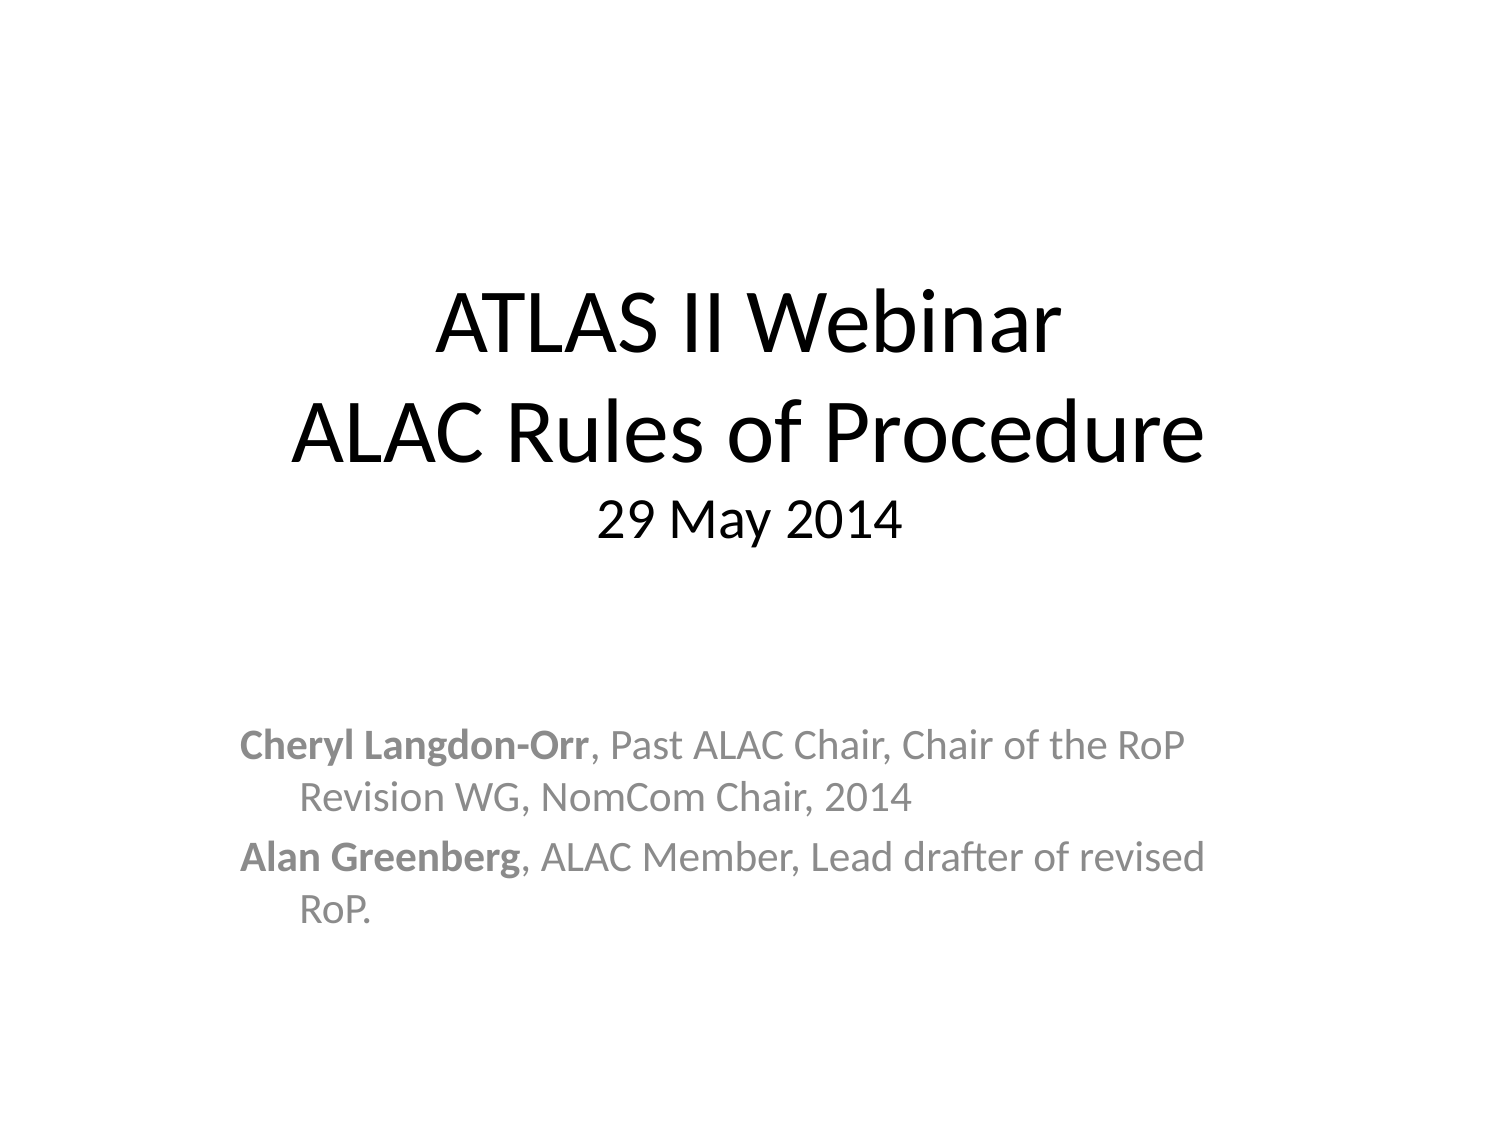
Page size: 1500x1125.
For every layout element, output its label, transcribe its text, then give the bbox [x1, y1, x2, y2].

subtitle Cheryl Langdon-Orr, Past ALAC Chair, Chair of the RoP Revision WG, NomCom Chair, 2014 Alan Greenberg, ALAC Member, Lead drafter of revised RoP. [225, 708, 1275, 941]
title ATLAS II Webinar ALAC Rules of Procedure 29 May 2014 [112, 219, 1388, 591]
